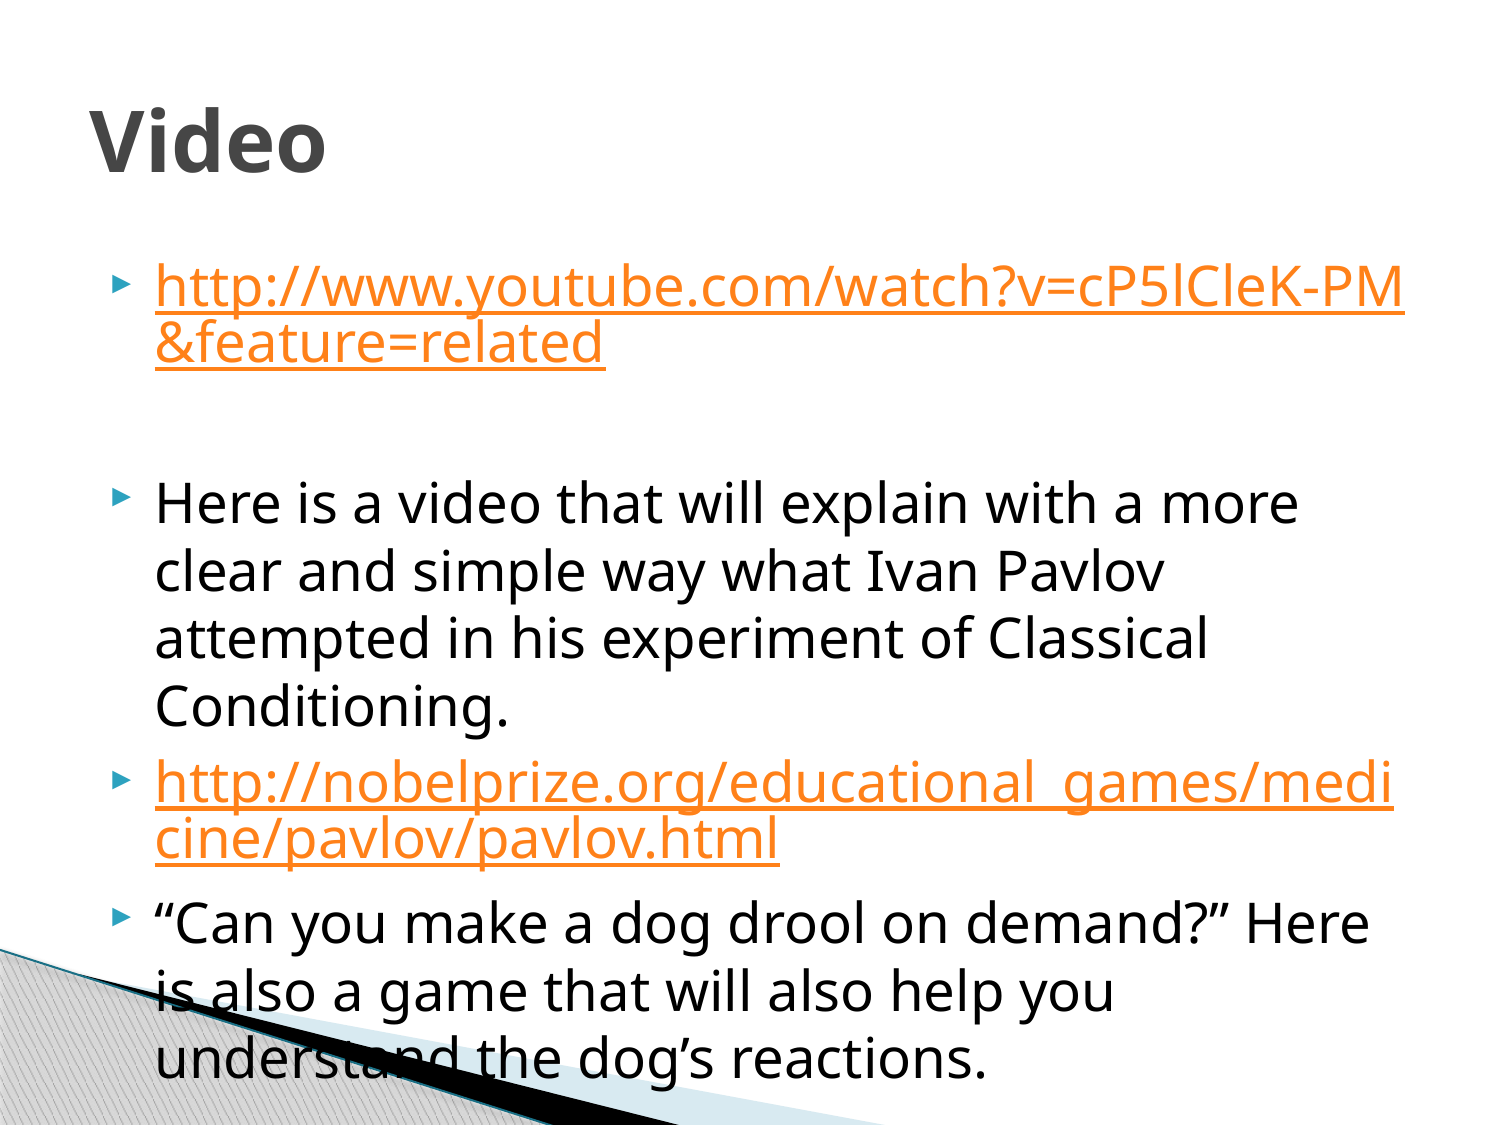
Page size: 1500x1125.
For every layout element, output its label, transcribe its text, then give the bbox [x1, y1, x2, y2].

list http://www.youtube.com/watch?v=cP5lCleK-PM&feature=related Here is a video that will explain with a more clear and simple way what Ivan Pavlov attempted in his experiment of Classical Conditioning. http://nobelprize.org/educational_games/medicine/pavlov/pavlov.html “Can you make a dog drool on demand?” Here is also a game that will also help you understand the dog’s reactions. [75, 243, 1425, 986]
title Video [75, 45, 1425, 233]
